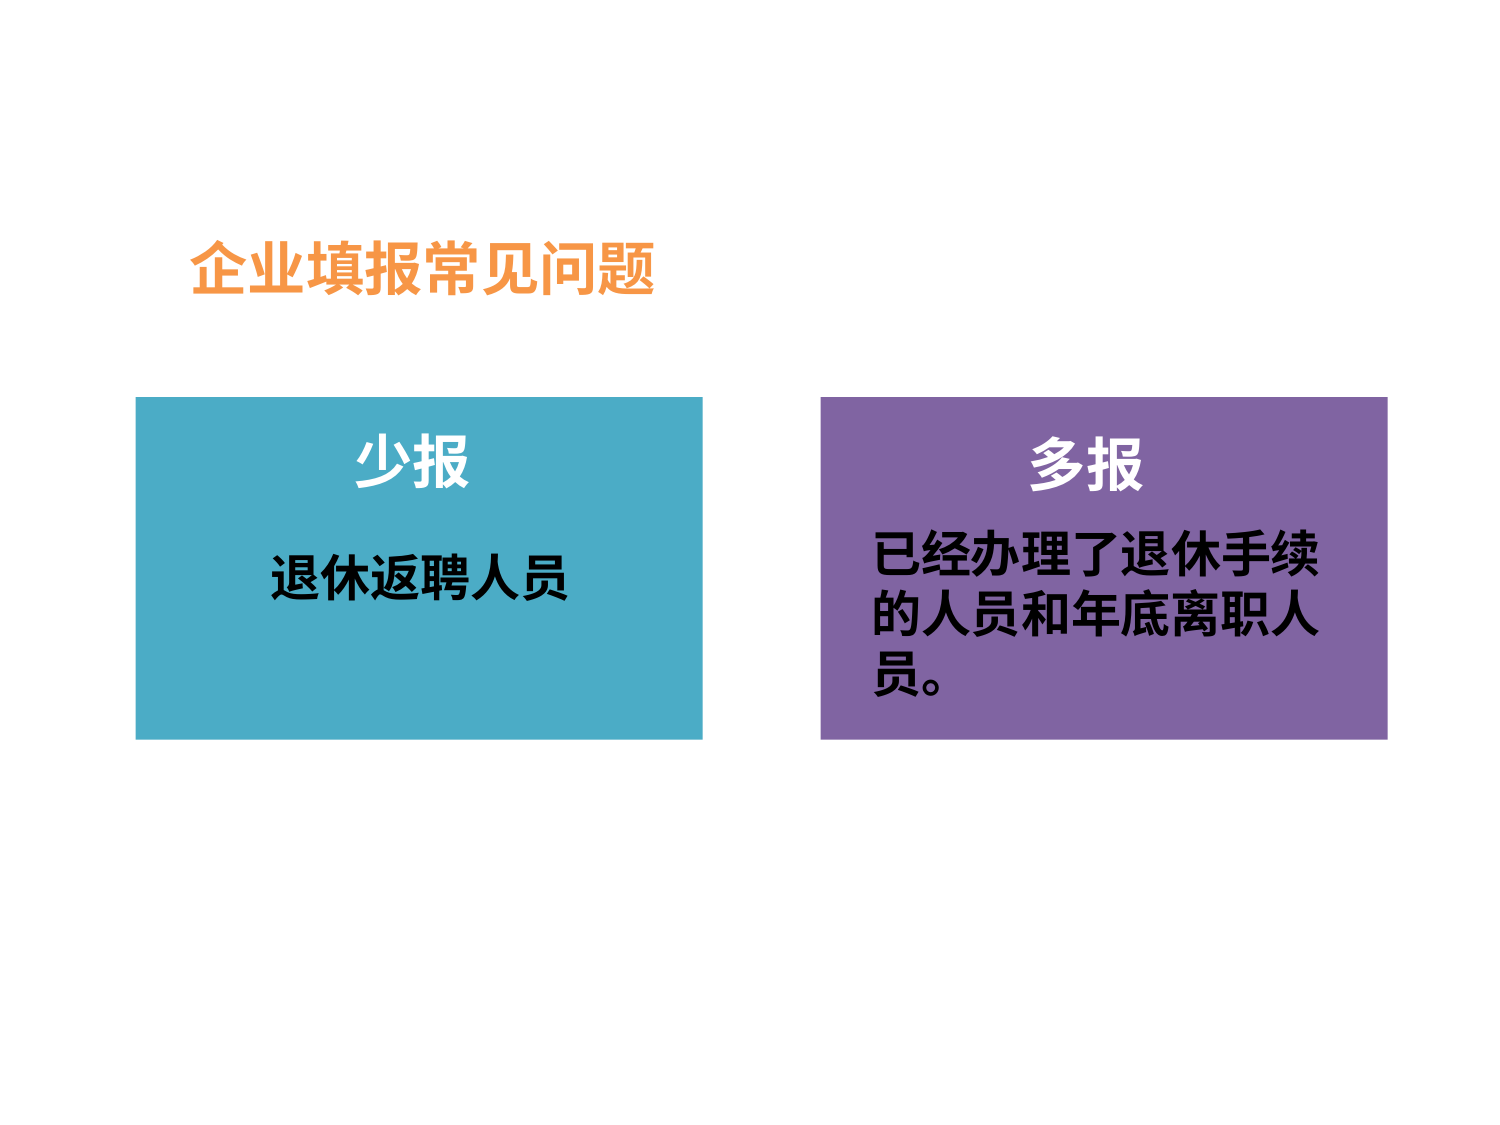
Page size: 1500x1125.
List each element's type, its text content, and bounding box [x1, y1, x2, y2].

text_box 退休返聘人员 [255, 538, 586, 614]
text_box 少报 [339, 417, 486, 503]
text_box [133, 395, 705, 742]
text_box 企业填报常见问题 [174, 189, 671, 310]
text_box [819, 395, 1390, 742]
text_box 已经办理了退休手续的人员和年底离职人员。 [856, 515, 1347, 711]
text_box 多报 [1013, 420, 1160, 506]
